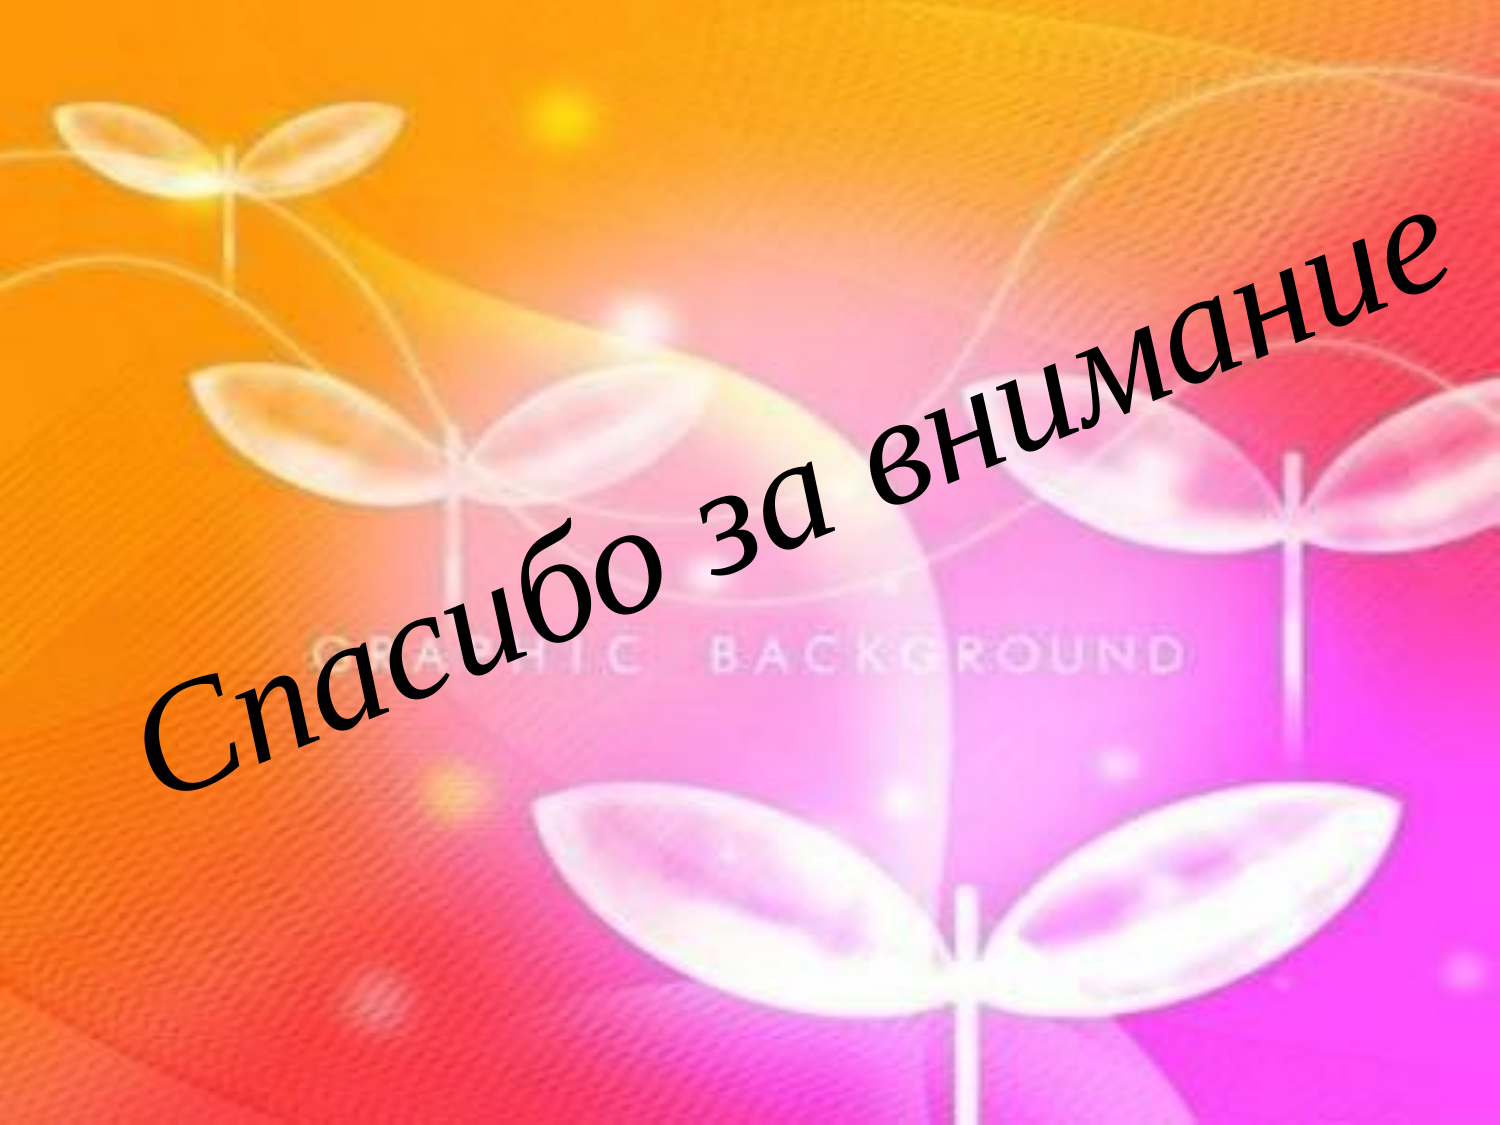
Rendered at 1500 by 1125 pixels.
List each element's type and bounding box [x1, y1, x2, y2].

list [0, 0, 1500, 1125]
